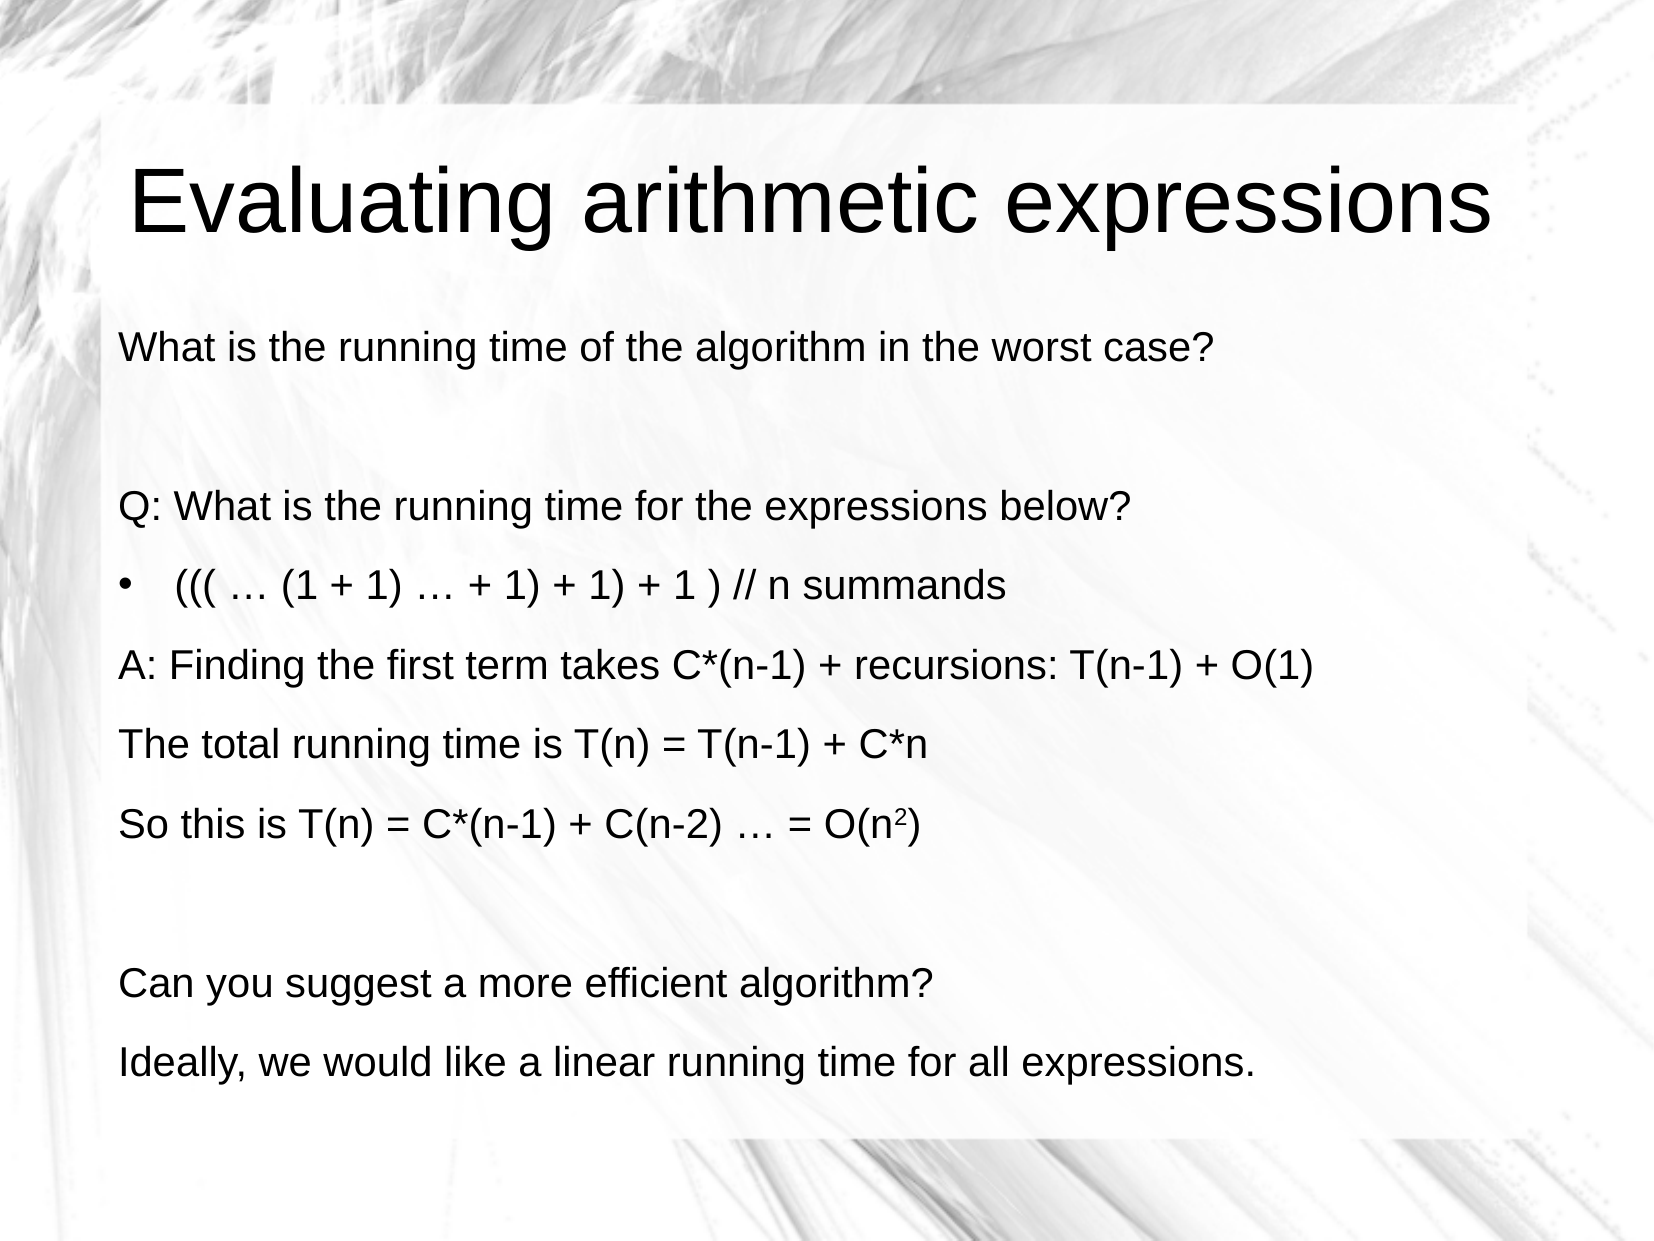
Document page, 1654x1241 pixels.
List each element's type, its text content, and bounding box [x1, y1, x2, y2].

picture [0, 0, 1654, 1241]
list What is the running time of the algorithm in the worst case? Q: What is the running time for the expressions below? ((( … (1 + 1) … + 1) + 1) + 1 ) // n summands A: Finding the first term takes C*(n-1) + recursions: T(n-1) + O(1) The total running time is T(n) = T(n-1) + C*n So this is T(n) = C*(n-1) + C(n-2) … = O(n2) Can you suggest a more efficient algorithm? Ideally, we would like a linear running time for all expressions. [118, 319, 1571, 1102]
title Evaluating arithmetic expressions [118, 112, 1506, 281]
